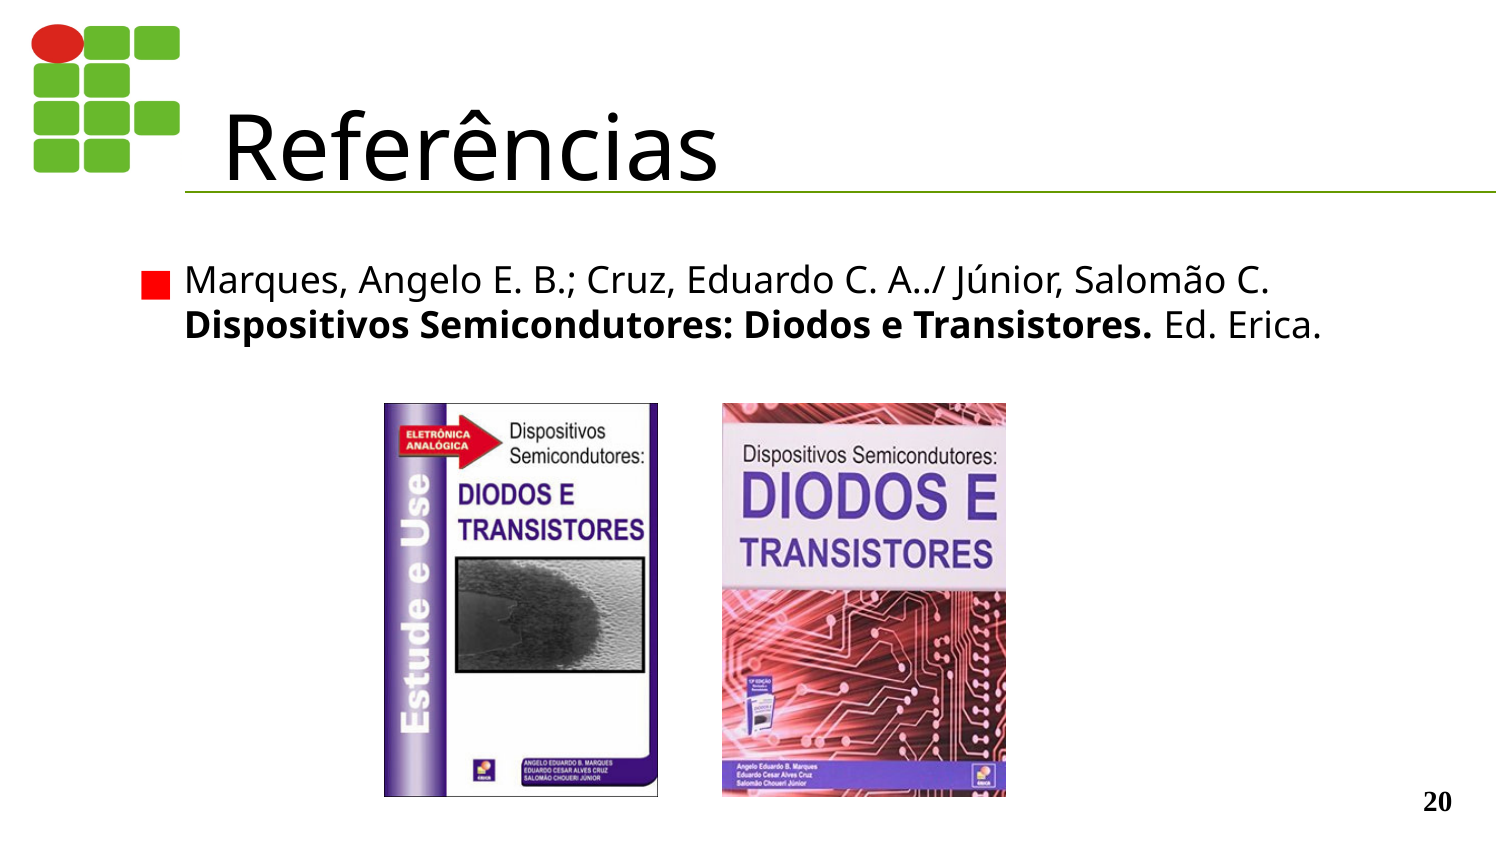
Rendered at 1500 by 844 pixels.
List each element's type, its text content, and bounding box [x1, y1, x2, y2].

list Marques, Angelo E. B.; Cruz, Eduardo C. A../ Júnior, Salomão C. Dispositivos Semicondutores: Diodos e Transistores. Ed. Erica. [46, 248, 1469, 404]
picture [29, 23, 182, 174]
text_box ‹#› [1155, 768, 1468, 825]
title Referências [206, 26, 1468, 207]
picture [722, 403, 1006, 797]
picture [384, 403, 659, 797]
